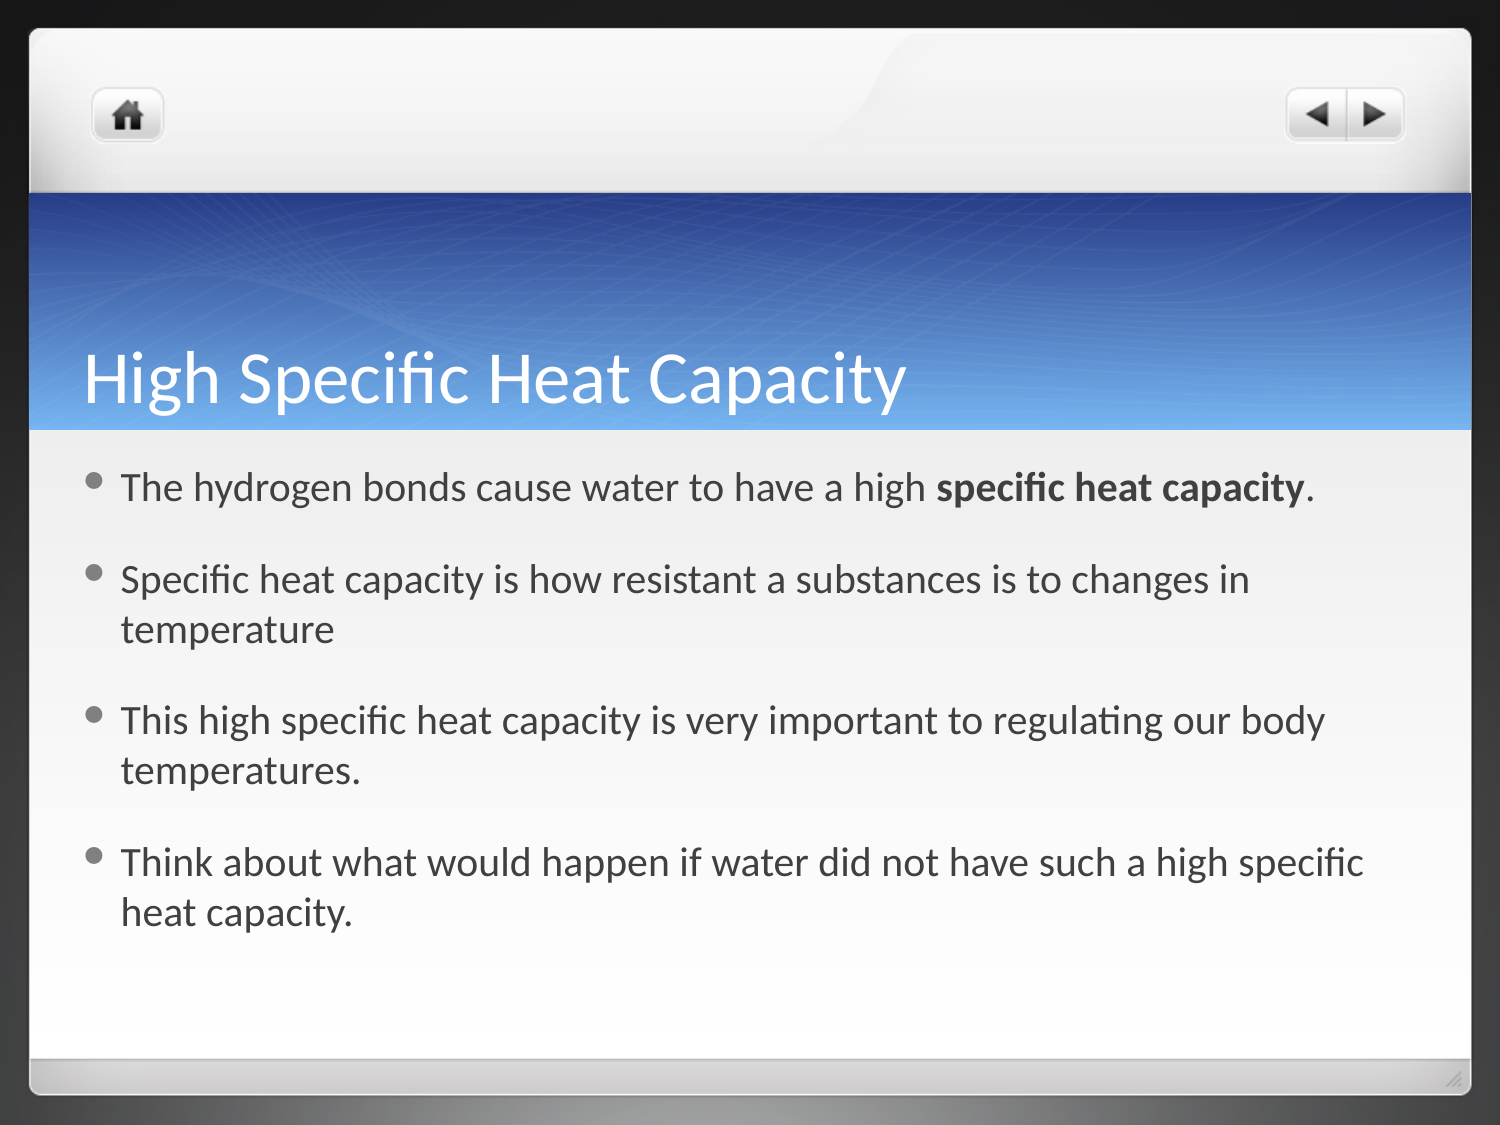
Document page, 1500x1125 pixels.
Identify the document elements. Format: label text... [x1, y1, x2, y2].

picture [0, 0, 1500, 1125]
list The hydrogen bonds cause water to have a high specific heat capacity. Specific heat capacity is how resistant a substances is to changes in temperature This high specific heat capacity is very important to regulating our body temperatures. Think about what would happen if water did not have such a high specific heat capacity. [68, 452, 1432, 1025]
title High Specific Heat Capacity [68, 238, 1432, 427]
